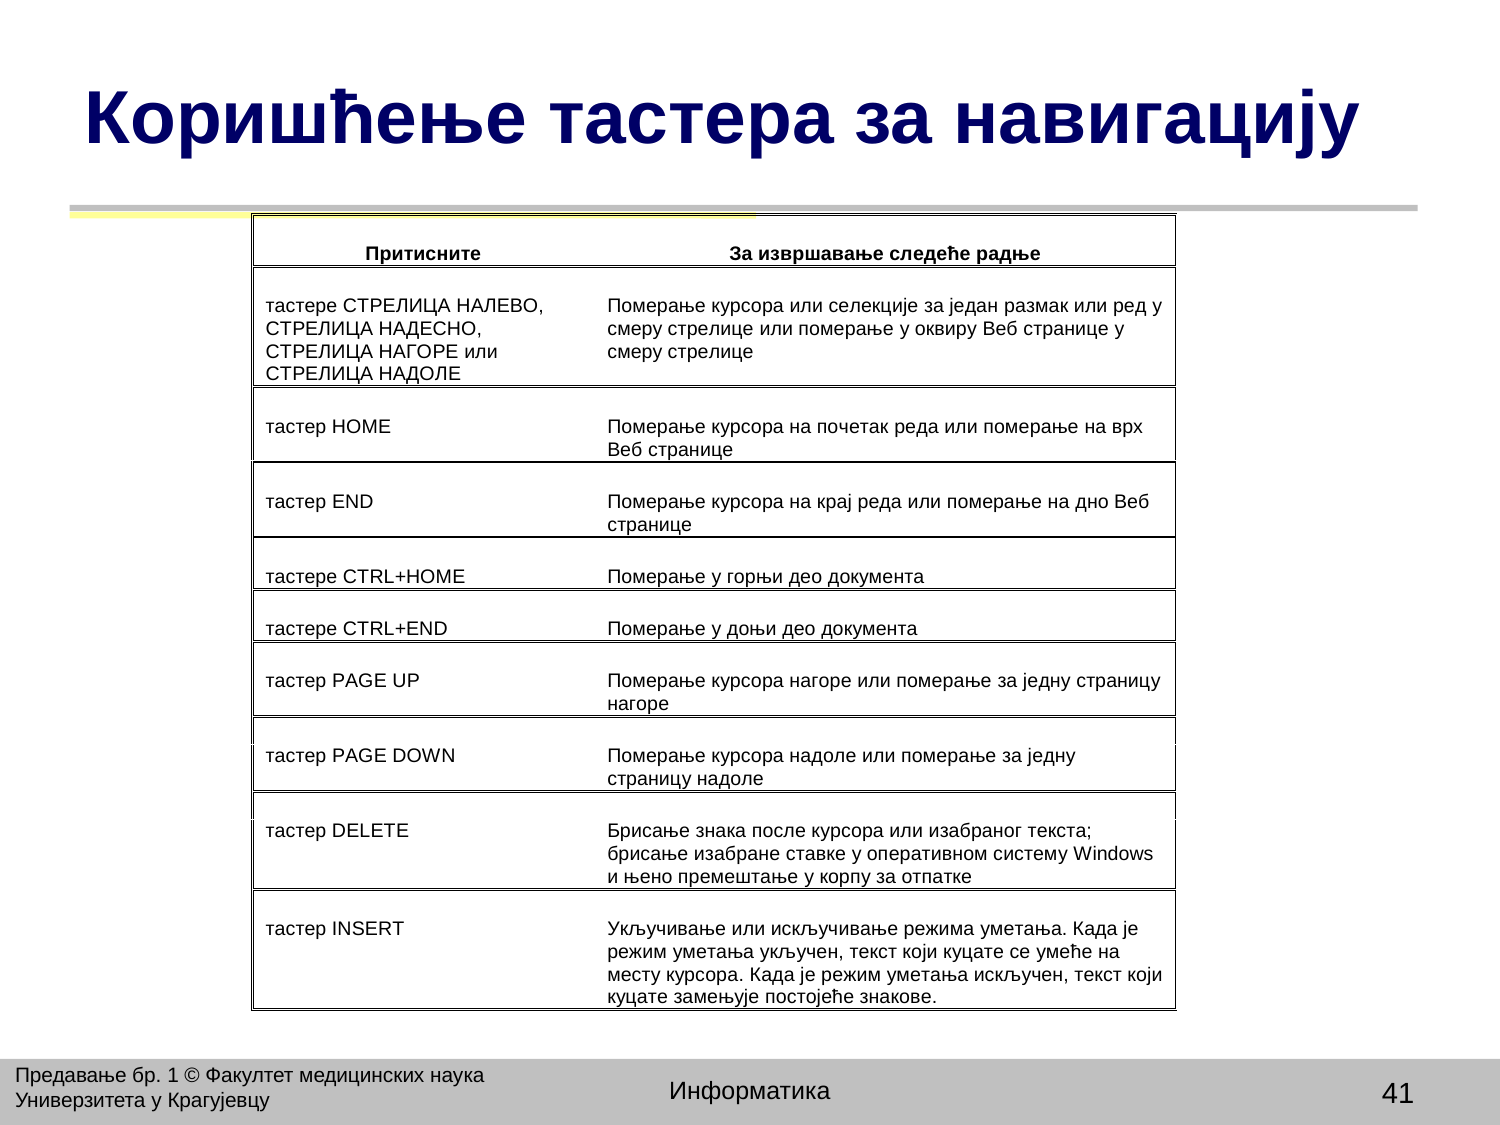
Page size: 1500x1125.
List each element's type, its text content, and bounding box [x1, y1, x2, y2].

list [250, 212, 1178, 1047]
footer Информатика [512, 1066, 988, 1125]
slide_number Предавање бр. 1 © Факултет медицинских наука Универзитета у Крагујевцу [0, 1053, 599, 1108]
slide_number 41 [1079, 1066, 1430, 1125]
title Коришћење тастера за навигацију [69, 19, 1426, 208]
